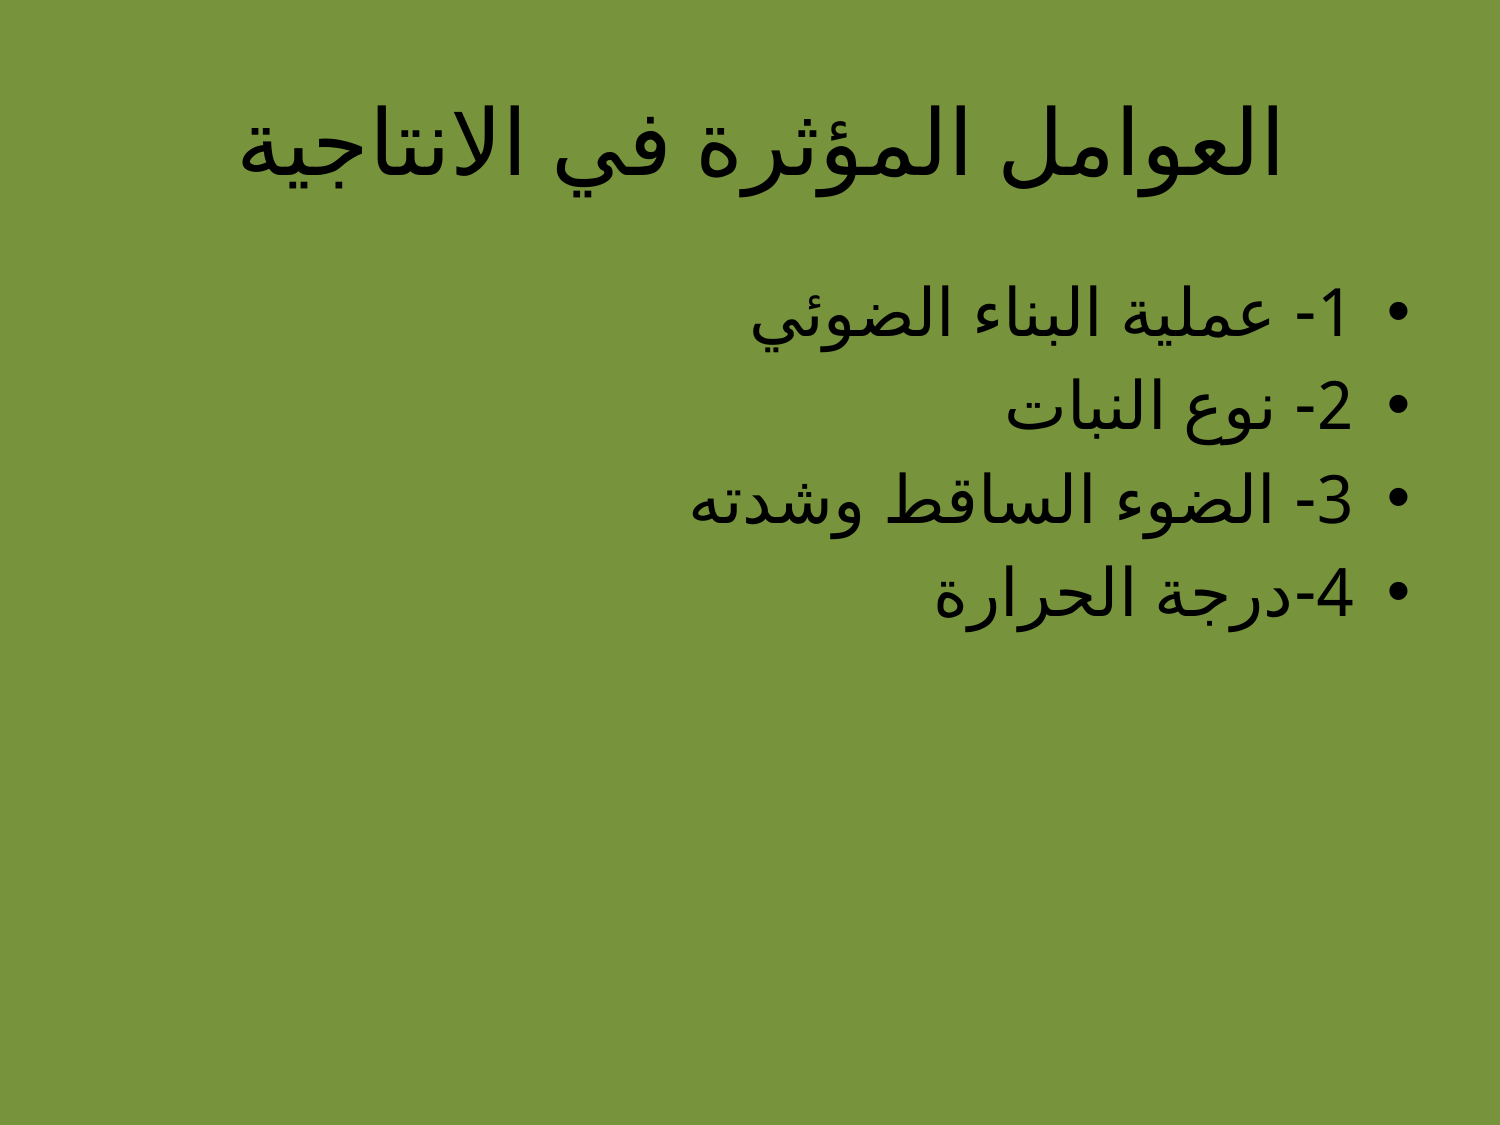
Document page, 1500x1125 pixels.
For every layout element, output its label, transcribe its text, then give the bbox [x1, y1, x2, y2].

title العوامل المؤثرة في الانتاجية [75, 45, 1425, 233]
list 1- عملية البناء الضوئي 2- نوع النبات 3- الضوء الساقط وشدته 4-درجة الحرارة [75, 262, 1425, 1005]
